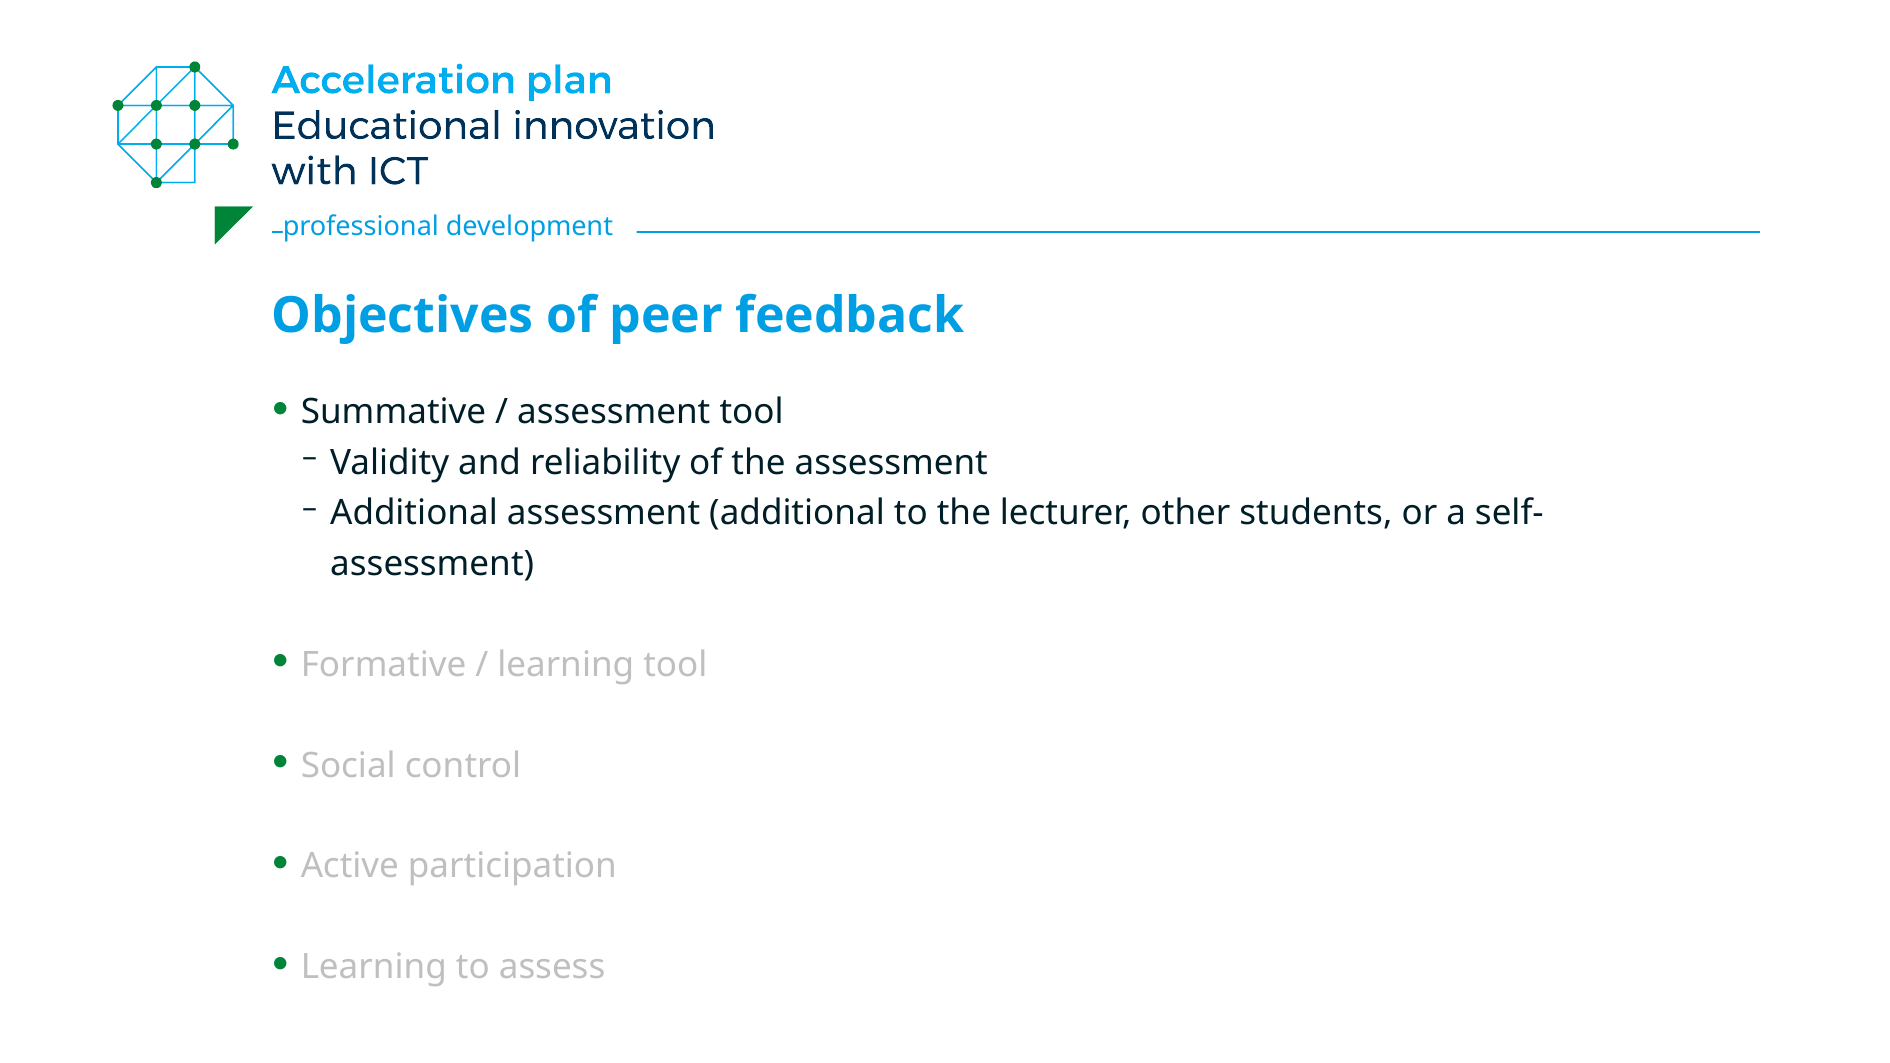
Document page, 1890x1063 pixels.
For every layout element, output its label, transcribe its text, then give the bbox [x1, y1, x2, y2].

list Summative / assessment tool Validity and reliability of the assessment Additional assessment (additional to the lecturer, other students, or a self-assessment) Formative / learning tool Social control Active participation Learning to assess [271, 380, 1735, 986]
picture [0, 0, 717, 247]
title Objectives of peer feedback [271, 282, 1735, 344]
